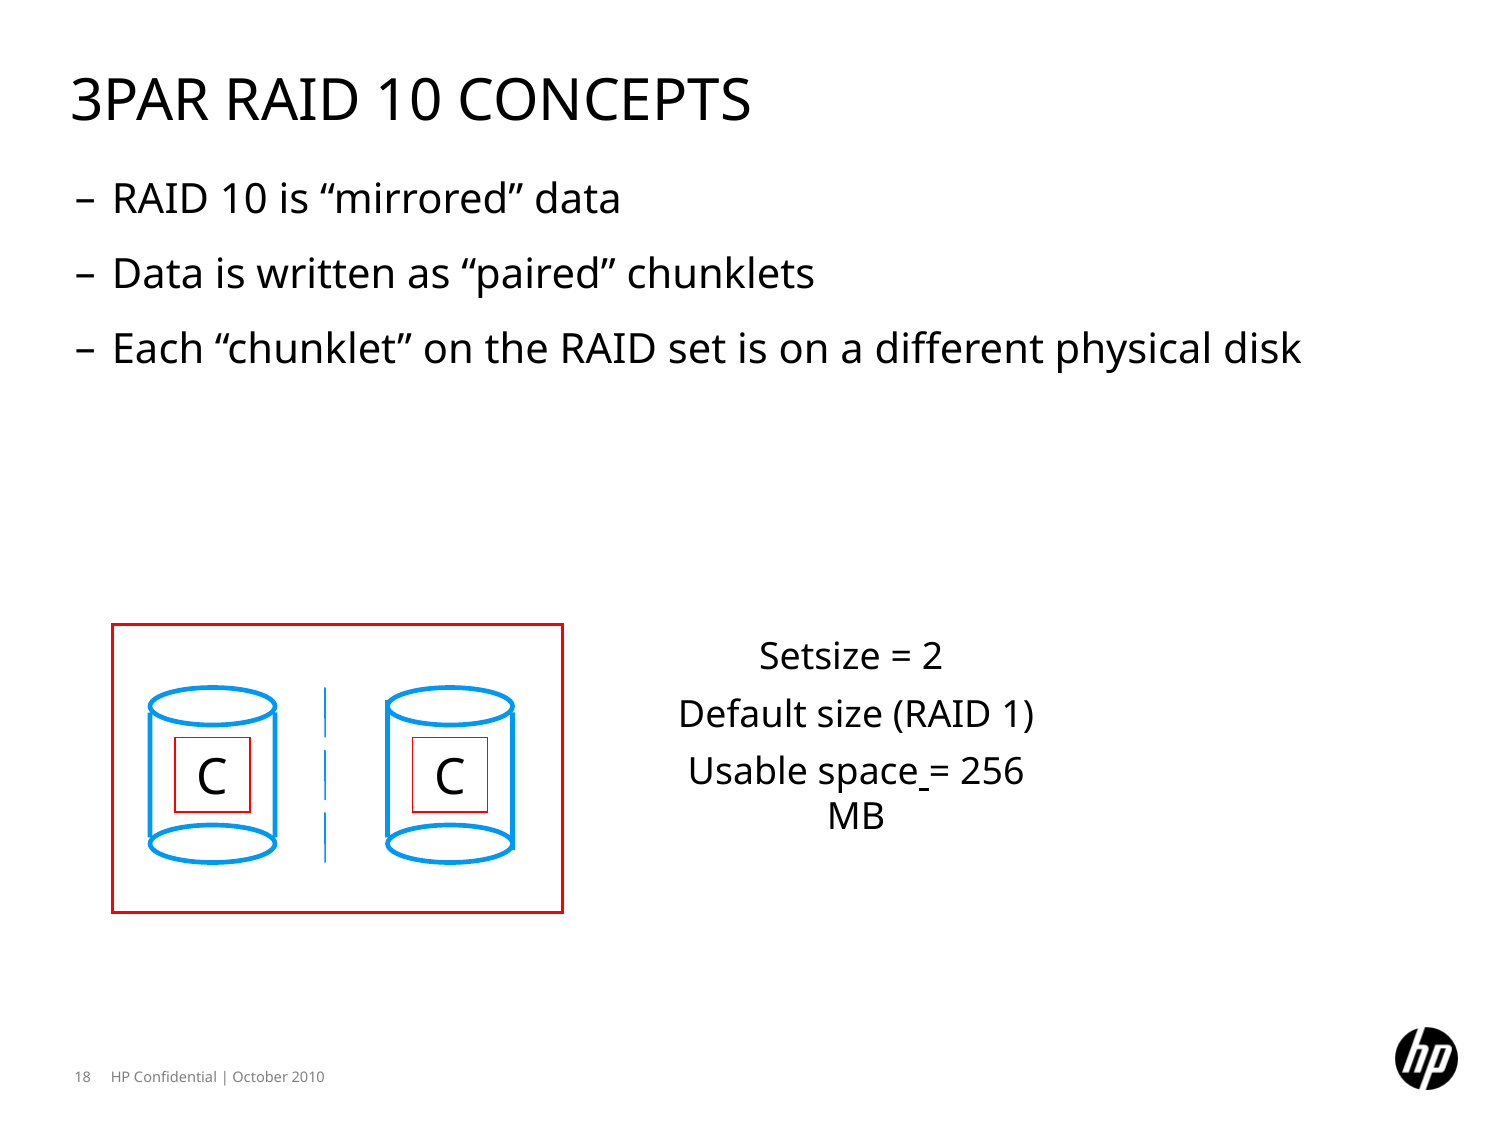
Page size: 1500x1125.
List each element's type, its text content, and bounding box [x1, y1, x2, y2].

text_box Setsize = 2 Default size (RAID 1) Usable space = 256 MB [662, 624, 1050, 845]
text_box [112, 624, 563, 913]
title 3PAR RAID 10 Concepts [55, 55, 1451, 128]
list RAID 10 is “mirrored” data Data is written as “paired” chunklets Each “chunklet” on the RAID set is on a different physical disk [59, 163, 1456, 1005]
picture [1393, 1025, 1460, 1092]
